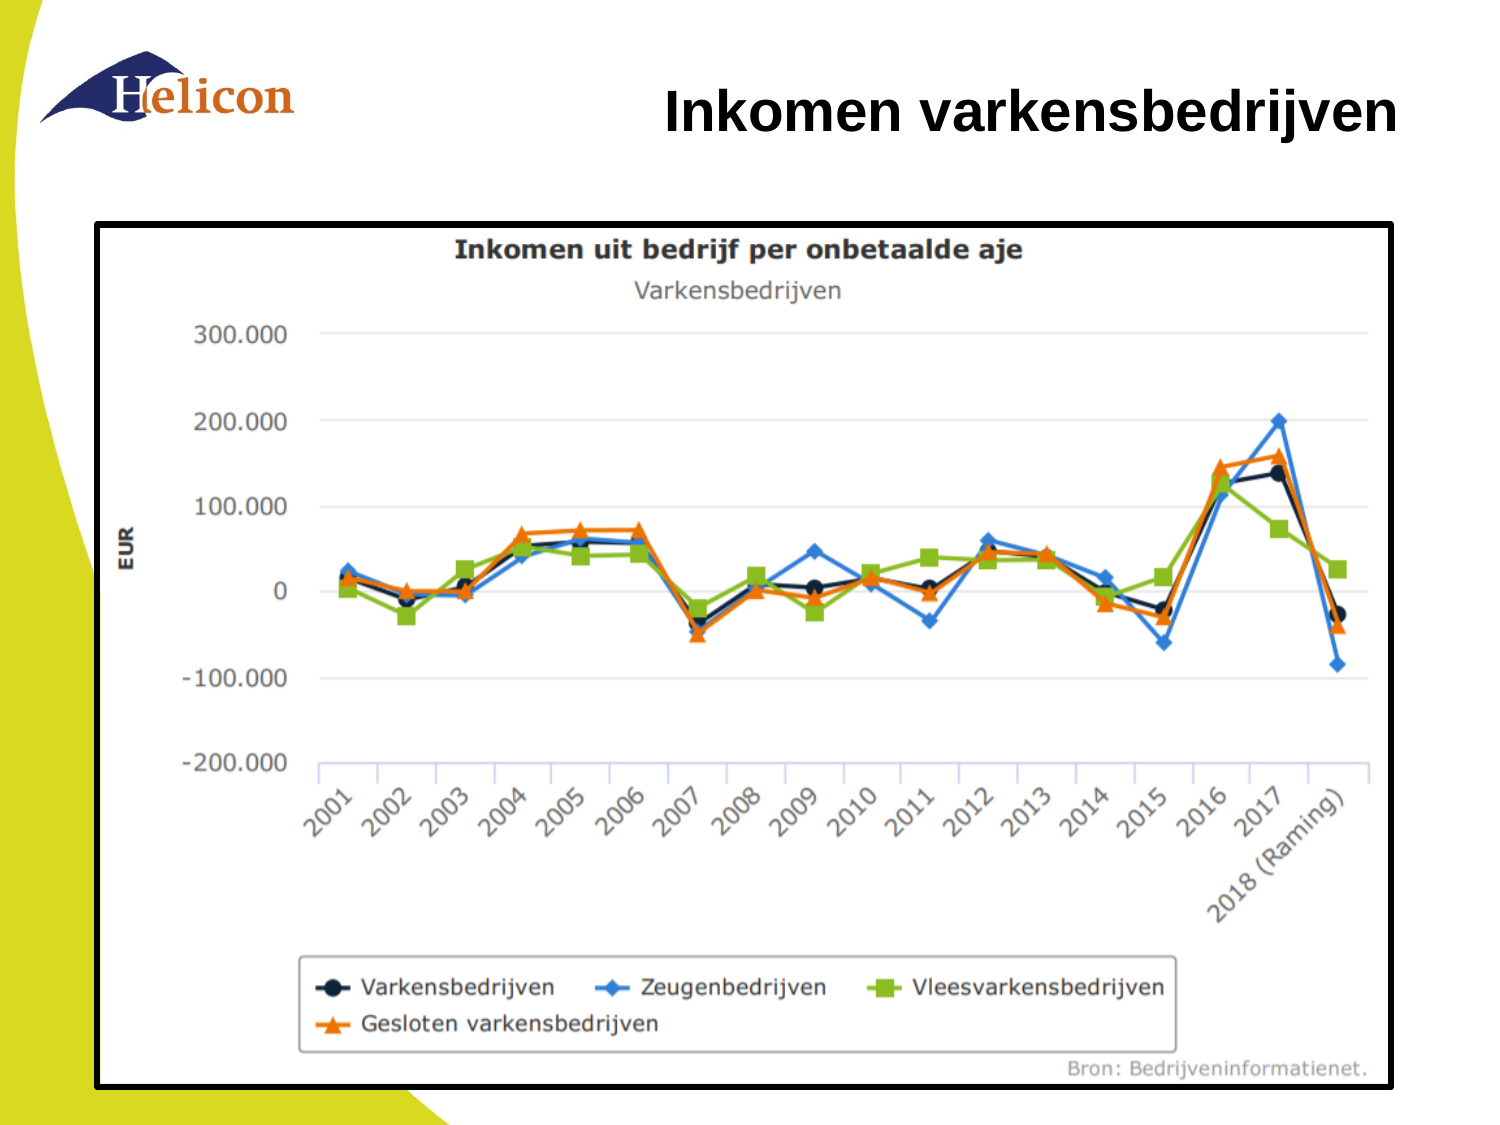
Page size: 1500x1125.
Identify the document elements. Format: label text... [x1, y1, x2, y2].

picture [0, 0, 1500, 1125]
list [100, 227, 1389, 1085]
title Inkomen varkensbedrijven [324, 54, 1415, 161]
